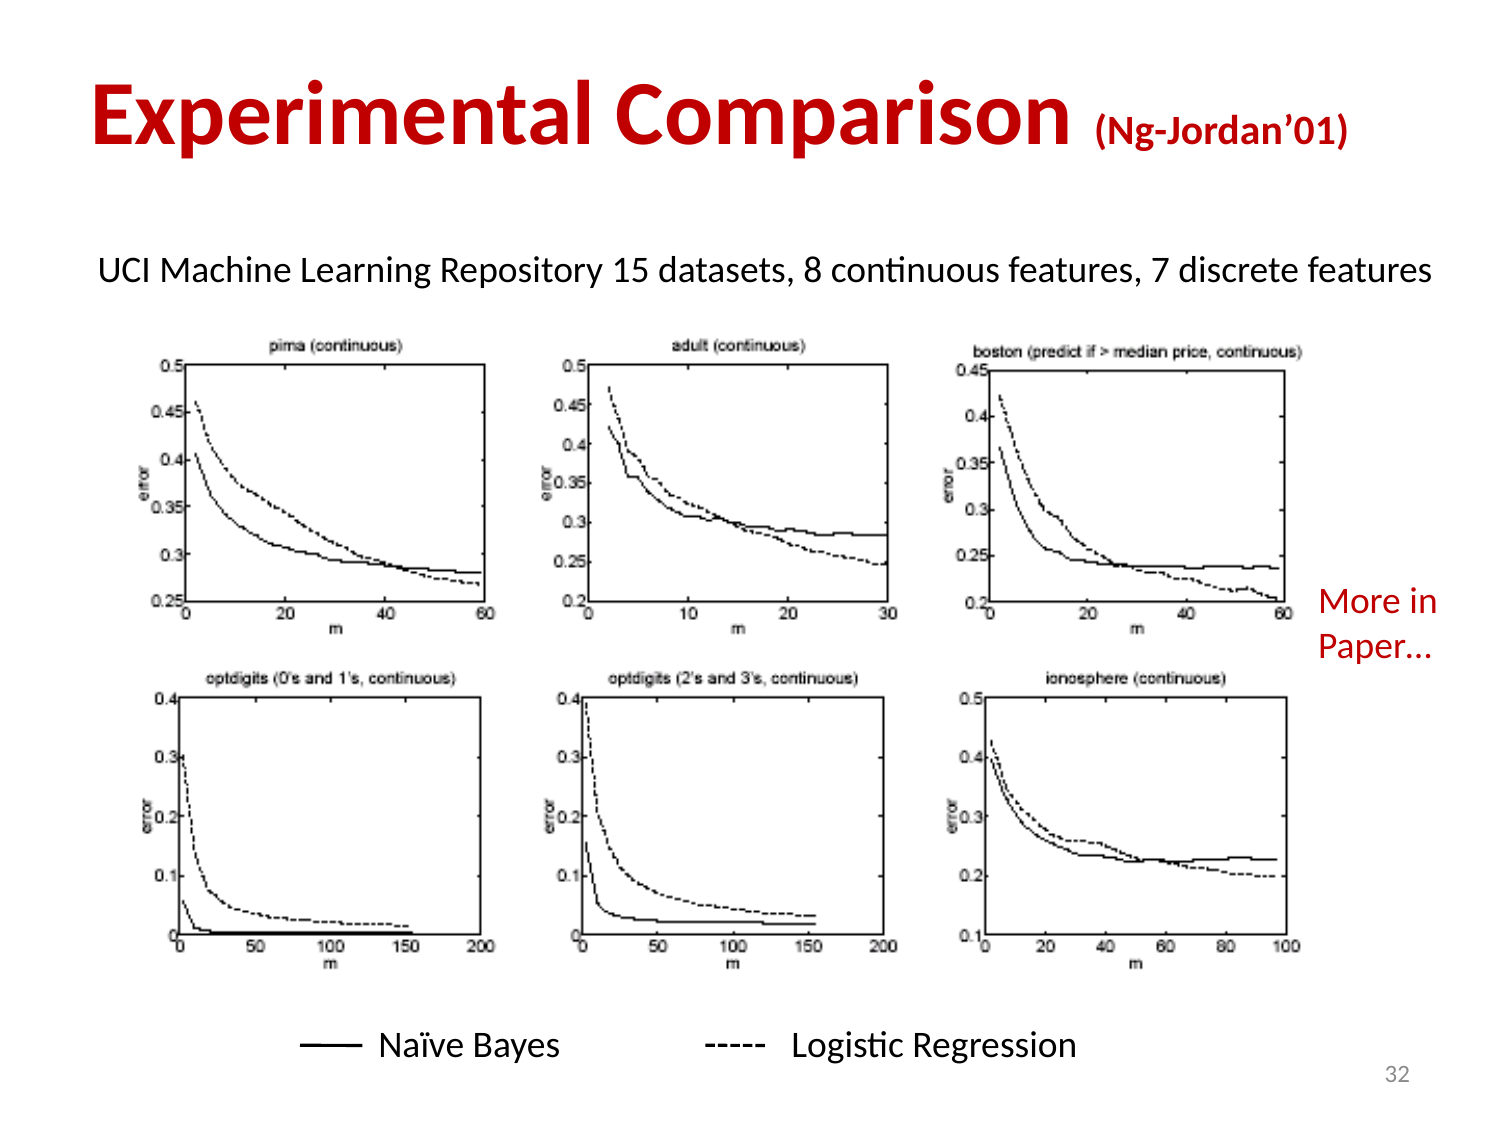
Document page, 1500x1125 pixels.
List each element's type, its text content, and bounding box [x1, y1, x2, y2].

title Experimental Comparison (Ng-Jordan’01) [75, 45, 1425, 233]
picture [109, 337, 1338, 988]
text_box More in Paper… [1342, 568, 1462, 674]
text_box UCI Machine Learning Repository 15 datasets, 8 continuous features, 7 discrete features [82, 237, 1449, 298]
slide_number 32 [1074, 1042, 1425, 1103]
text_box Naïve Bayes [363, 1012, 576, 1073]
text_box Logistic Regression [776, 1012, 1093, 1073]
